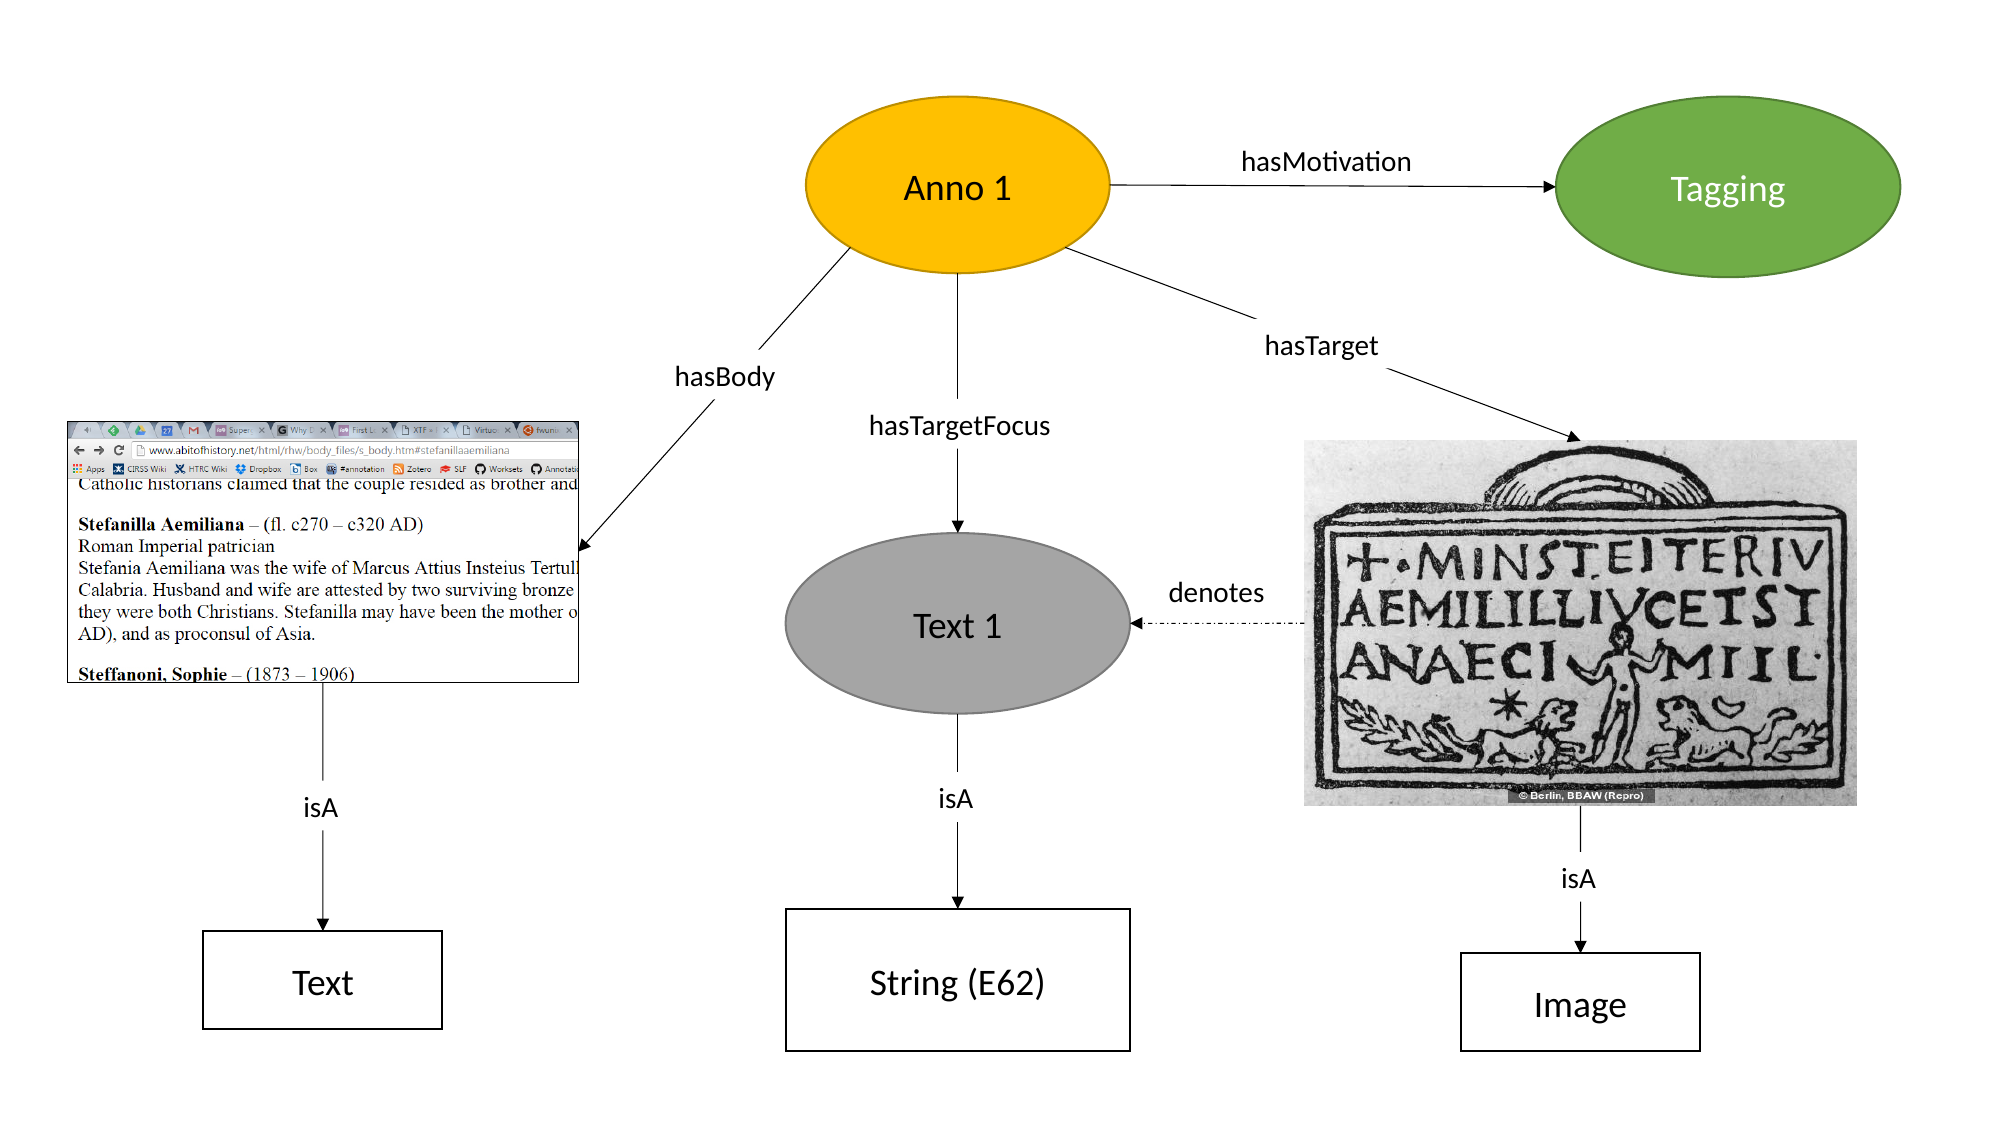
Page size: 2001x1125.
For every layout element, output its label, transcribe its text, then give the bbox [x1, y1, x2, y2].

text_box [1065, 247, 1581, 441]
text_box Text 1 [784, 532, 1132, 715]
text_box hasTargetFocus [958, 398, 1078, 449]
text_box Image [1460, 952, 1701, 1052]
picture [67, 421, 579, 683]
text_box isA [288, 780, 322, 831]
text_box hasMotivation [1226, 135, 1434, 184]
text_box Text [202, 930, 443, 1030]
text_box isA [958, 772, 993, 822]
text_box String (E62) [785, 908, 1131, 1052]
text_box denotes [1153, 566, 1281, 616]
text_box isA [1581, 852, 1615, 902]
text_box Anno 1 [804, 95, 1111, 275]
text_box Tagging [1554, 95, 1902, 279]
text_box isA [923, 772, 957, 822]
picture [1304, 440, 1857, 806]
text_box isA [1546, 852, 1580, 902]
text_box hasTargetFocus [854, 398, 957, 449]
text_box isA [323, 780, 358, 831]
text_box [577, 247, 851, 552]
